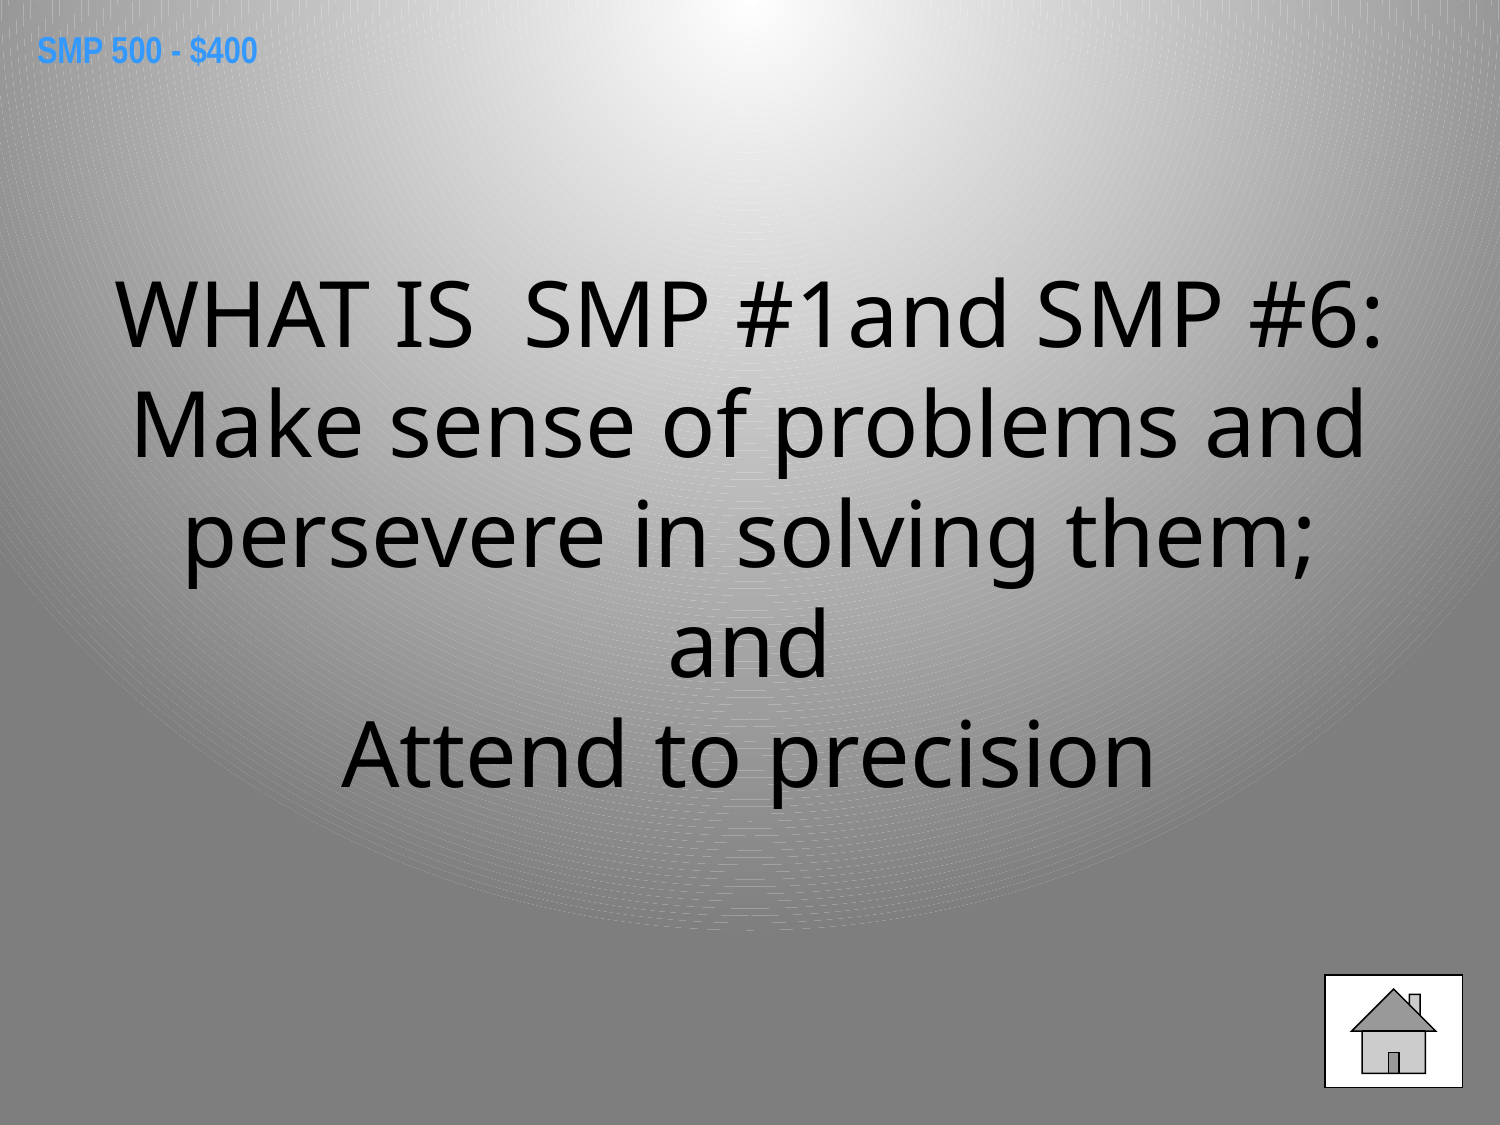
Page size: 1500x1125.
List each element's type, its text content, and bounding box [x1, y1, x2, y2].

text_box SMP 500 - $400 [22, 18, 1025, 94]
text_box WHAT IS SMP #1and SMP #6: Make sense of problems and persevere in solving them; and Attend to precision [74, 162, 1425, 900]
text_box [1324, 975, 1463, 1088]
